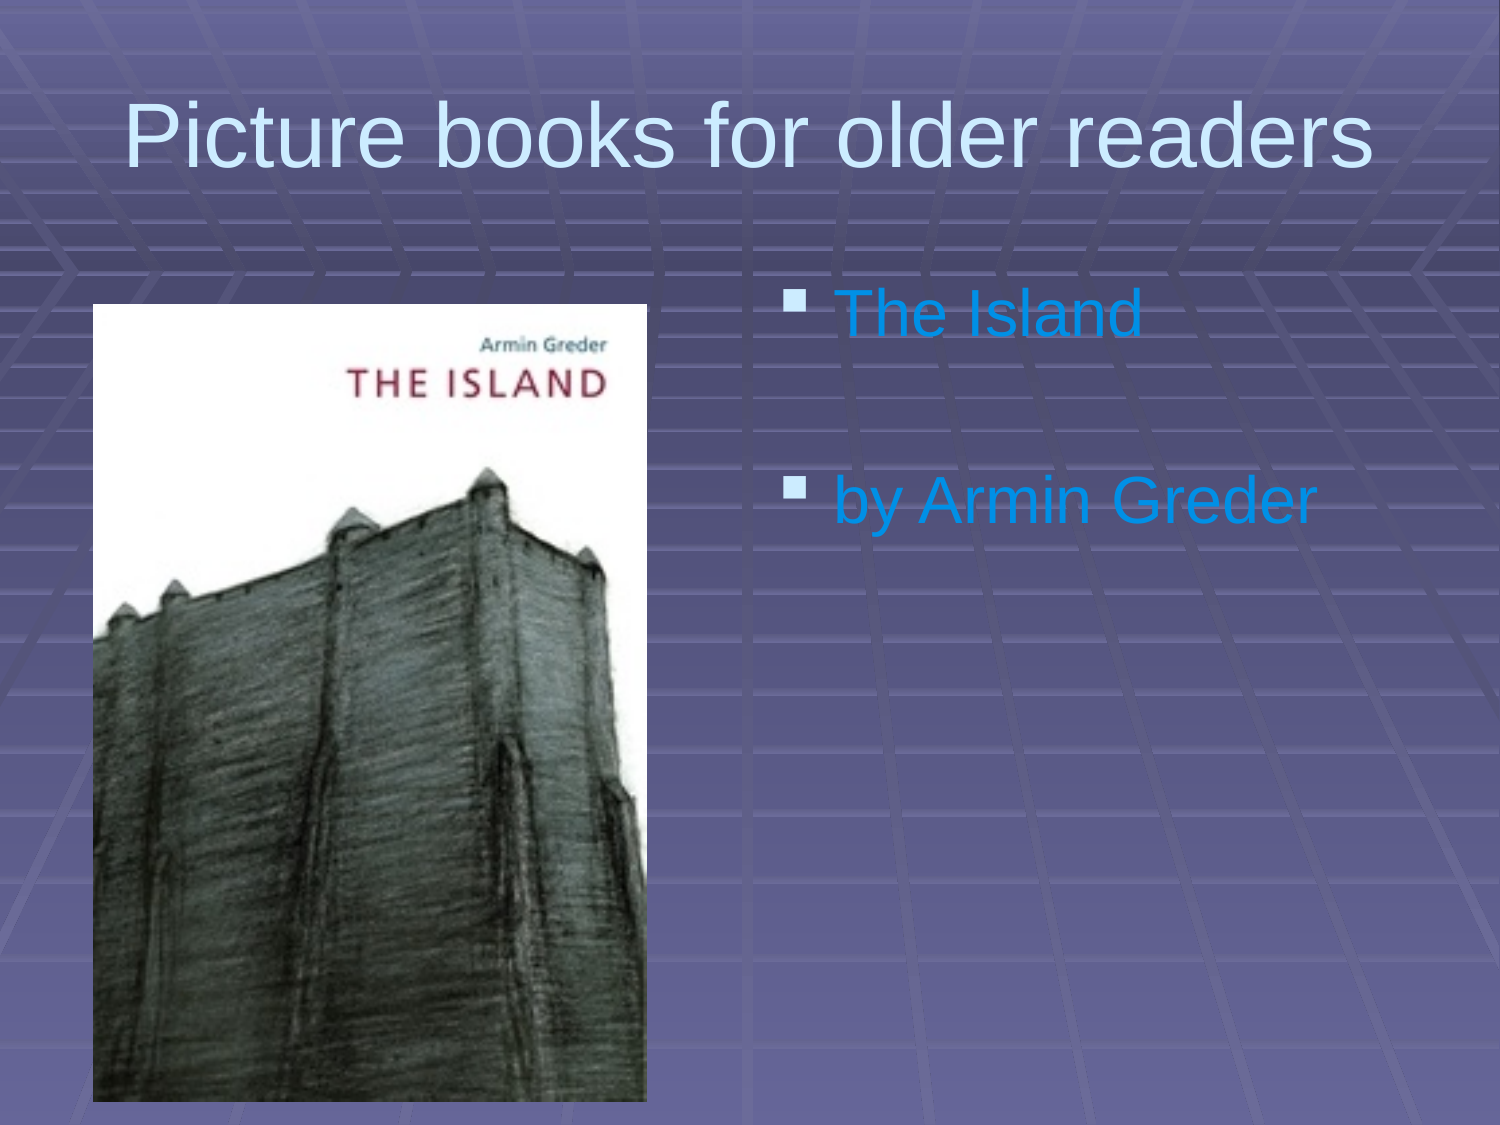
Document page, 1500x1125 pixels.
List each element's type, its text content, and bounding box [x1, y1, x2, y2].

title Picture books for older readers [49, 37, 1451, 226]
list The Island by Armin Greder [762, 262, 1451, 1001]
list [93, 304, 647, 1102]
